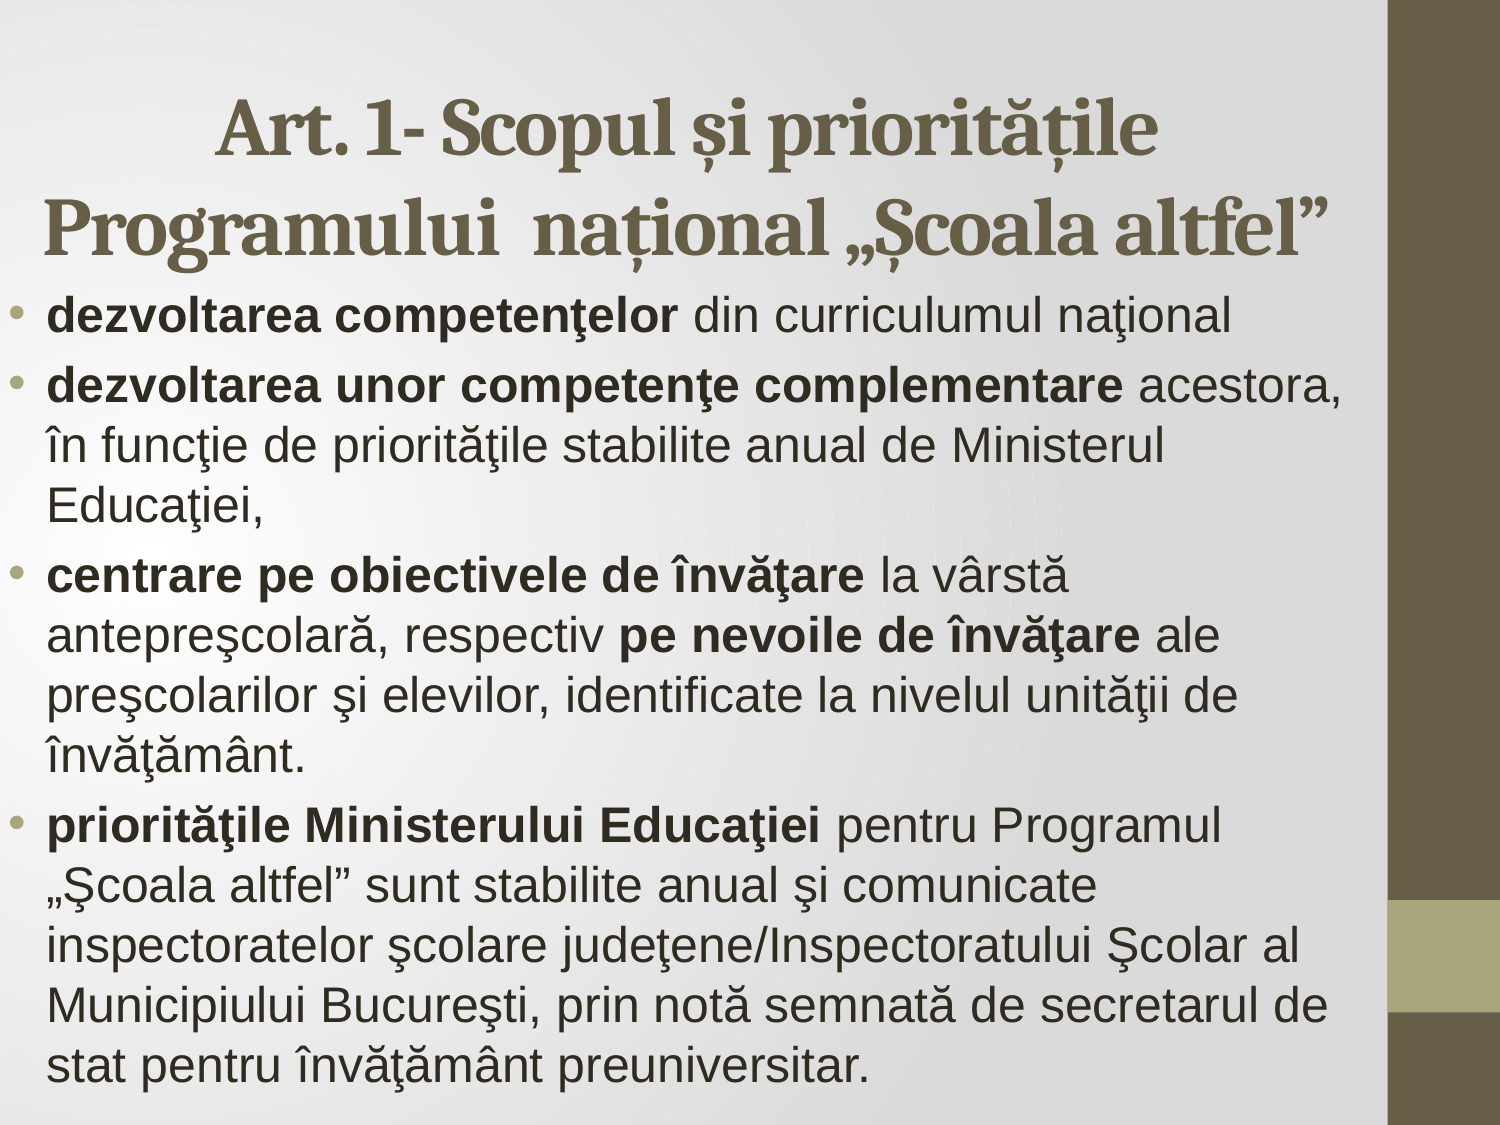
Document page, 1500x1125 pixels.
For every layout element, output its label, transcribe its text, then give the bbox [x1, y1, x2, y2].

title Art. 1- Scopul și prioritățile Programului național „Școala altfel” [0, 45, 1375, 275]
list dezvoltarea competenţelor din curriculumul naţional dezvoltarea unor competenţe complementare acestora, în funcţie de priorităţile stabilite anual de Ministerul Educaţiei, centrare pe obiectivele de învăţare la vârstă antepreşcolară, respectiv pe nevoile de învăţare ale preşcolarilor şi elevilor, identificate la nivelul unităţii de învăţământ. priorităţile Ministerului Educaţiei pentru Programul „Şcoala altfel” sunt stabilite anual şi comunicate inspectoratelor şcolare judeţene/Inspectoratului Şcolar al Municipiului Bucureşti, prin notă semnată de secretarul de stat pentru învăţământ preuniversitar. [0, 275, 1388, 1050]
